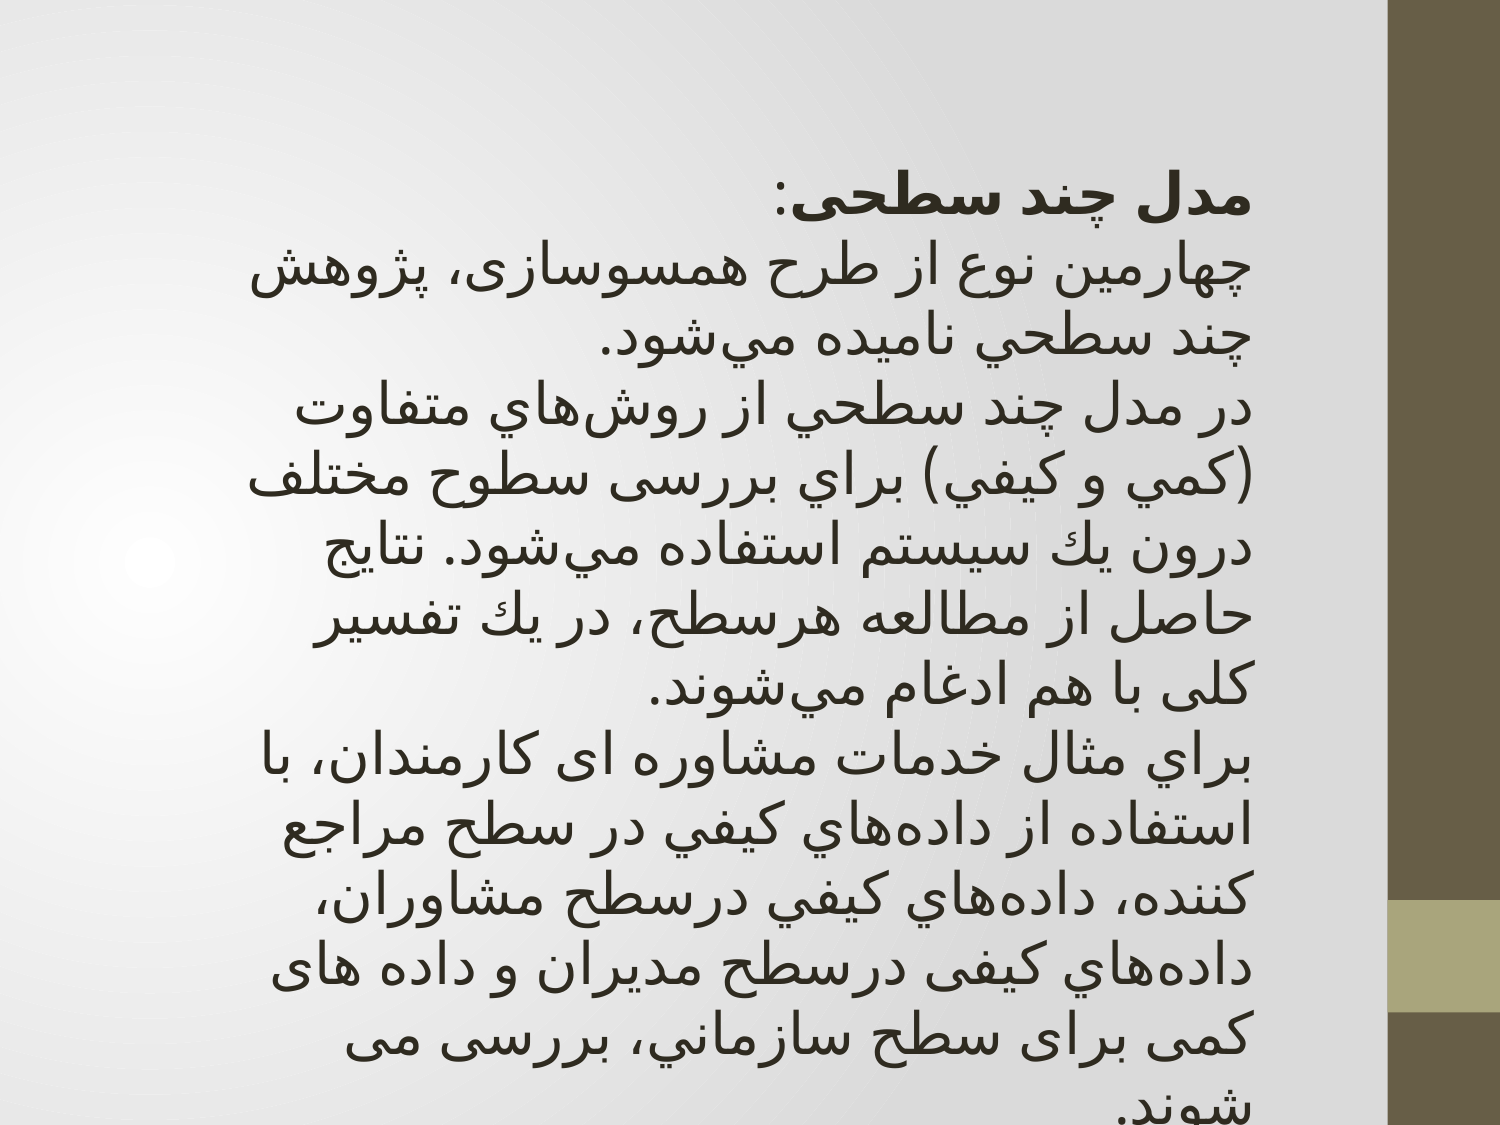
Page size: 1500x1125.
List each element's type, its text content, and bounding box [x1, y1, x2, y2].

text_box مدل چند سطحی: چهارمين نوع از طرح همسو‌سازی، پژوهش چند سطحي ناميده مي‌شود. در مدل چند سطحي از روش‌هاي متفاوت (كمي و كيفي) براي بررسی سطوح مختلف درون يك سيستم استفاده مي‌شود. نتايج حاصل از مطالعه هرسطح، در يك تفسير کلی با هم ادغام مي‌شوند. براي مثال خدمات مشاوره ای كارمندان، با استفاده از داده‌هاي كيفي در سطح مراجع کننده، داده‌هاي كيفي درسطح مشاوران، داده‌هاي کیفی درسطح مدیران و داده های کمی برای سطح سازماني، بررسی می شوند. [206, 148, 1270, 1125]
